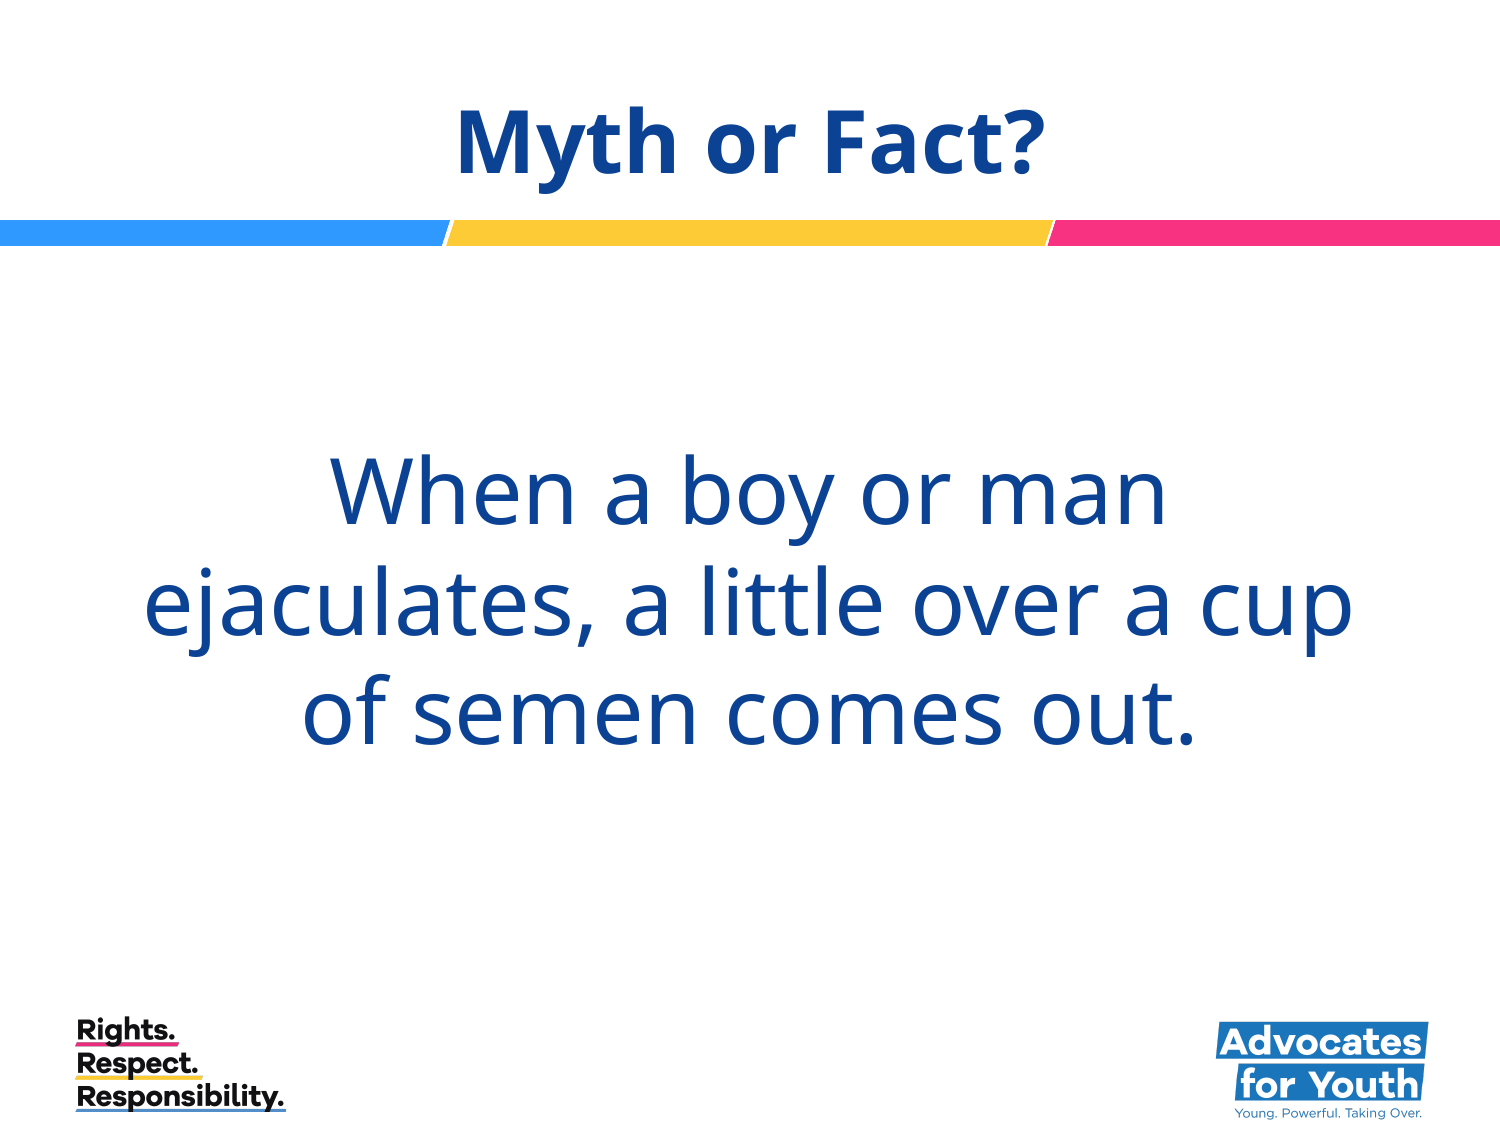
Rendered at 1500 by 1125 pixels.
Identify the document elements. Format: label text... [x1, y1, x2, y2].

list When a boy or man ejaculates, a little over a cup of semen comes out. [75, 425, 1425, 853]
title Myth or Fact? [75, 45, 1425, 233]
picture [0, 207, 1500, 258]
